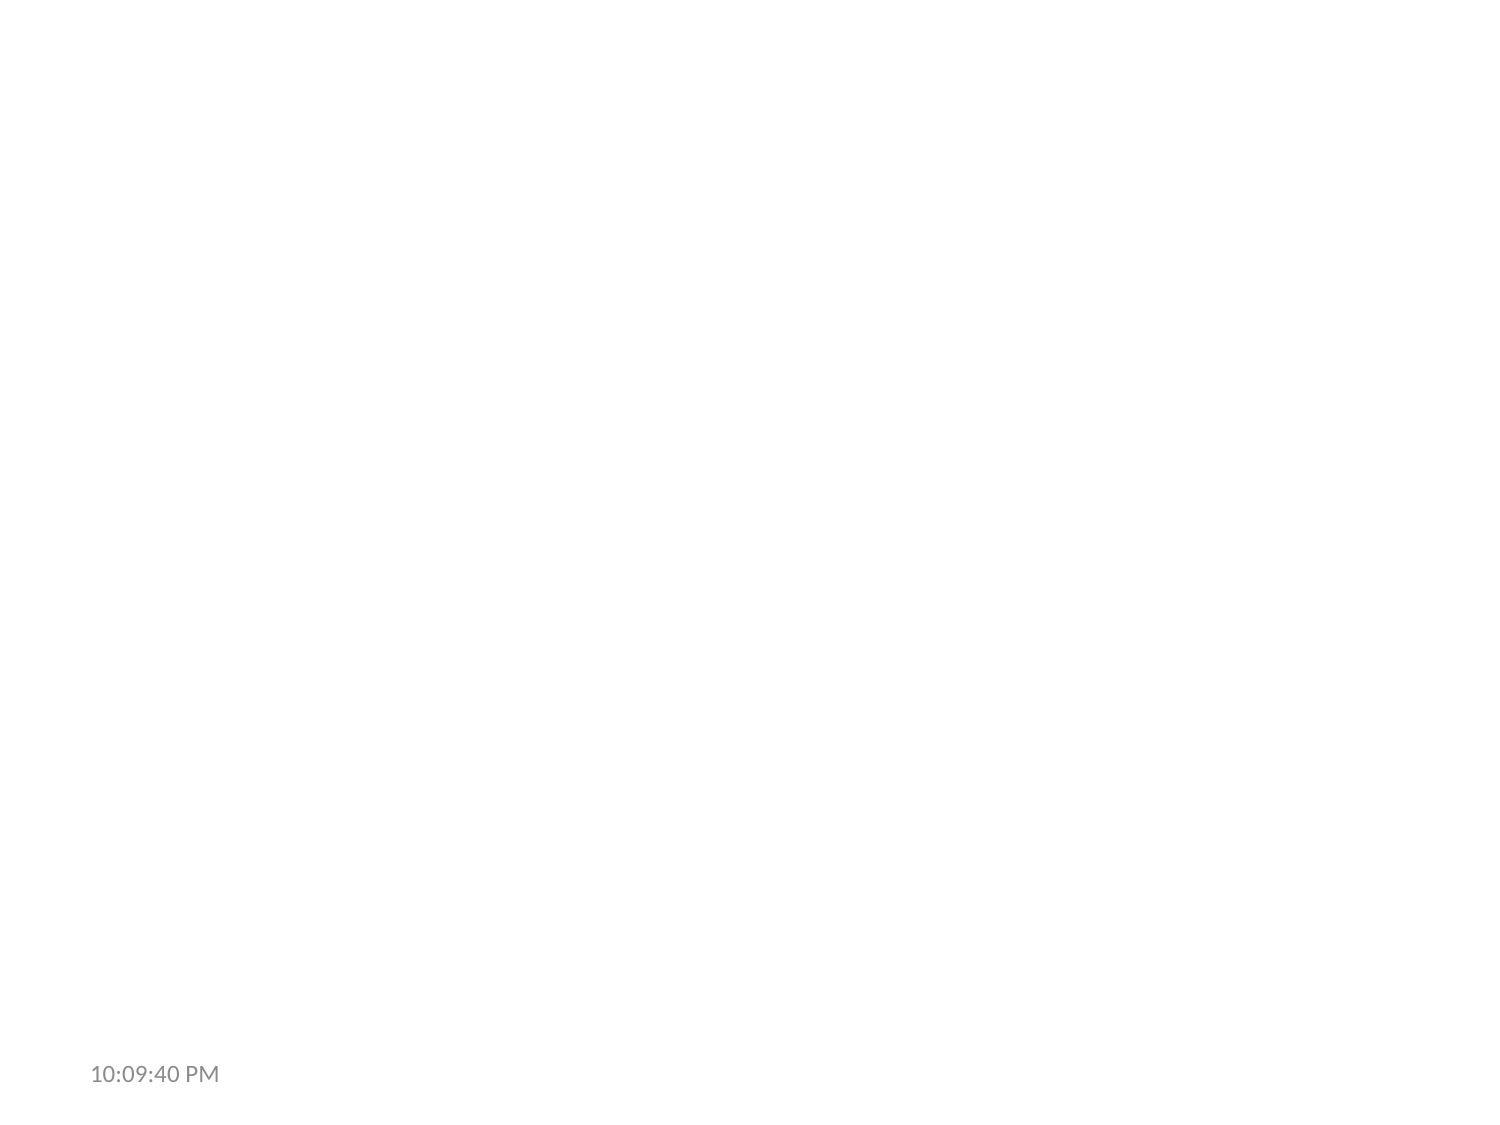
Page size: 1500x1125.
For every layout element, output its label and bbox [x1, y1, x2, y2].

slide_number [75, 1042, 425, 1103]
